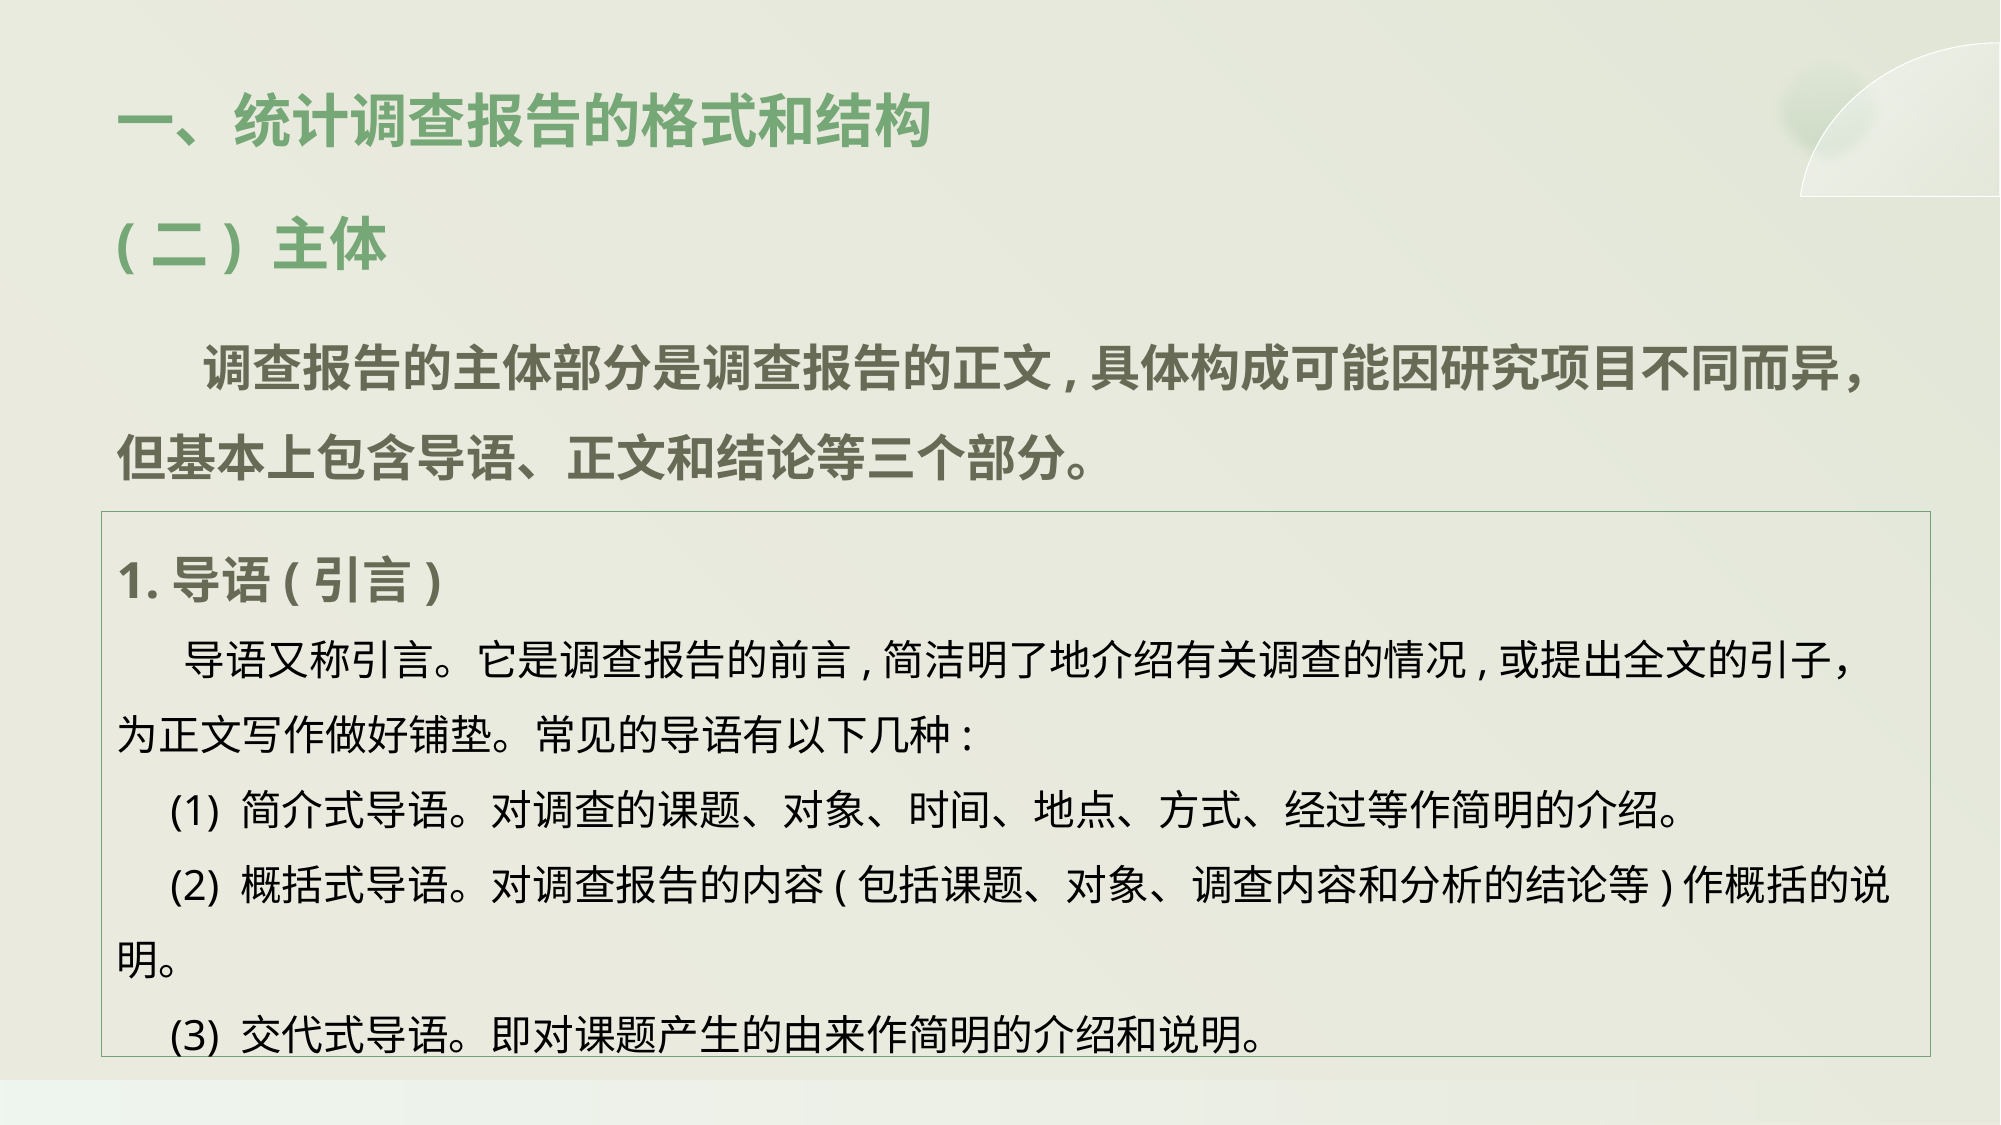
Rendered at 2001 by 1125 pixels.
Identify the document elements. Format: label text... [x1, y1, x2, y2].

text_box 1.导语(引言) 导语又称引言。它是调查报告的前言,简洁明了地介绍有关调查的情况,或提出全文的引子，为正文写作做好铺垫。常见的导语有以下几种: (1) 简介式导语。对调查的课题、对象、时间、地点、方式、经过等作简明的介绍。 (2) 概括式导语。对调查报告的内容(包括课题、对象、调查内容和分析的结论等)作概括的说明。 (3) 交代式导语。即对课题产生的由来作简明的介绍和说明。 [101, 511, 1931, 1057]
text_box 调查报告的主体部分是调查报告的正文,具体构成可能因研究项目不同而异，但基本上包含导语、正文和结论等三个部分。 [101, 299, 1933, 495]
text_box 一、统计调查报告的格式和结构 [101, 48, 1032, 165]
text_box (二) 主体 [101, 165, 1103, 285]
